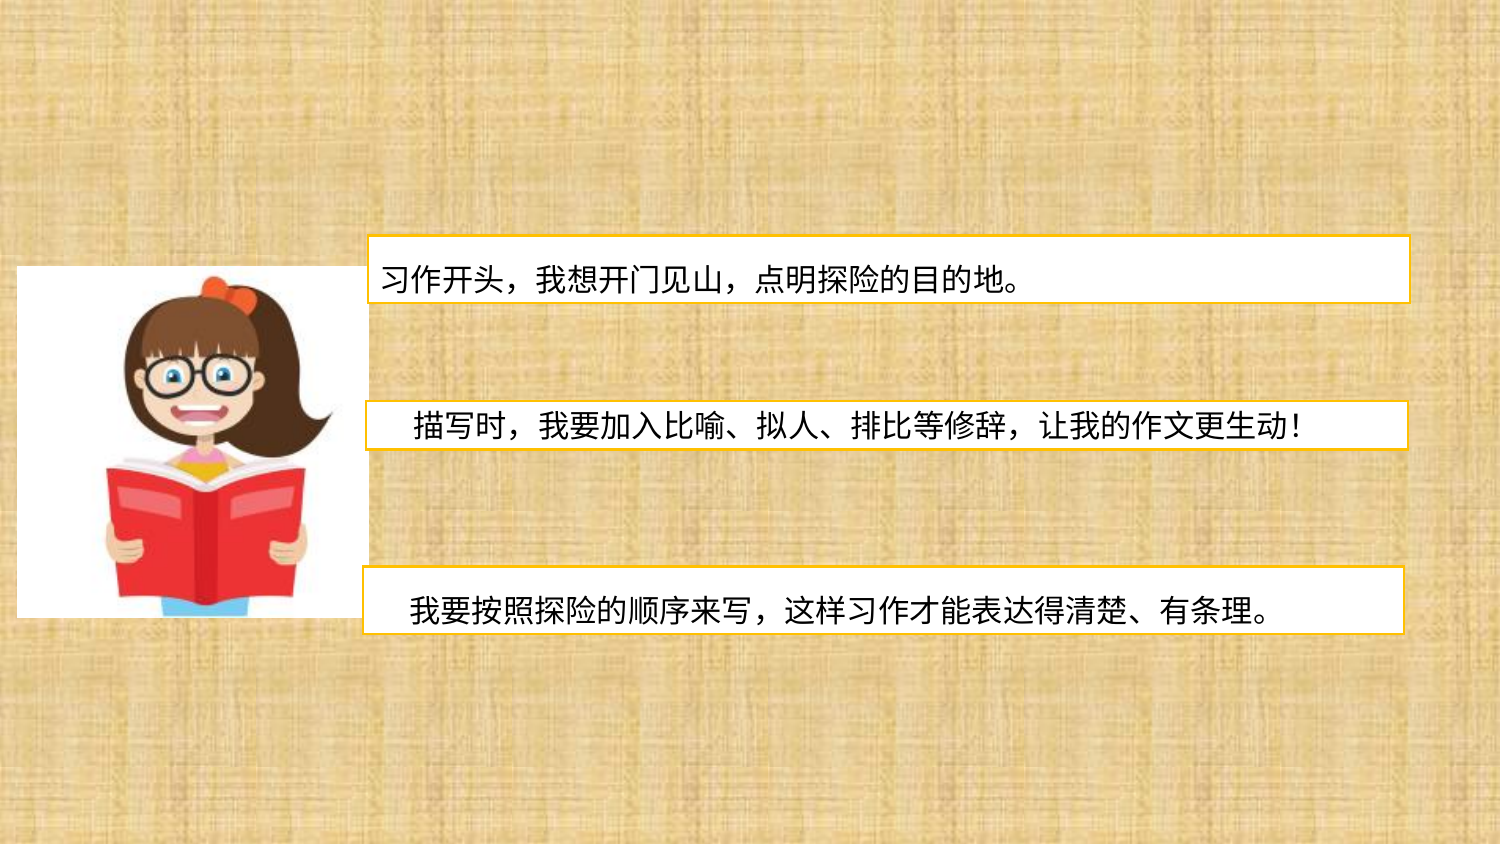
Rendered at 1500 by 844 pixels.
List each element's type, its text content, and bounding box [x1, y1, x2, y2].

text_box 描写时，我要加入比喻、拟人、排比等修辞，让我的作文更生动！ [369, 400, 1409, 451]
text_box 习作开头，我想开门见山，点明探险的目的地。 [367, 234, 1411, 304]
text_box 我要按照探险的顺序来写，这样习作才能表达得清楚、有条理。 [362, 565, 1405, 635]
picture [0, 0, 1500, 844]
